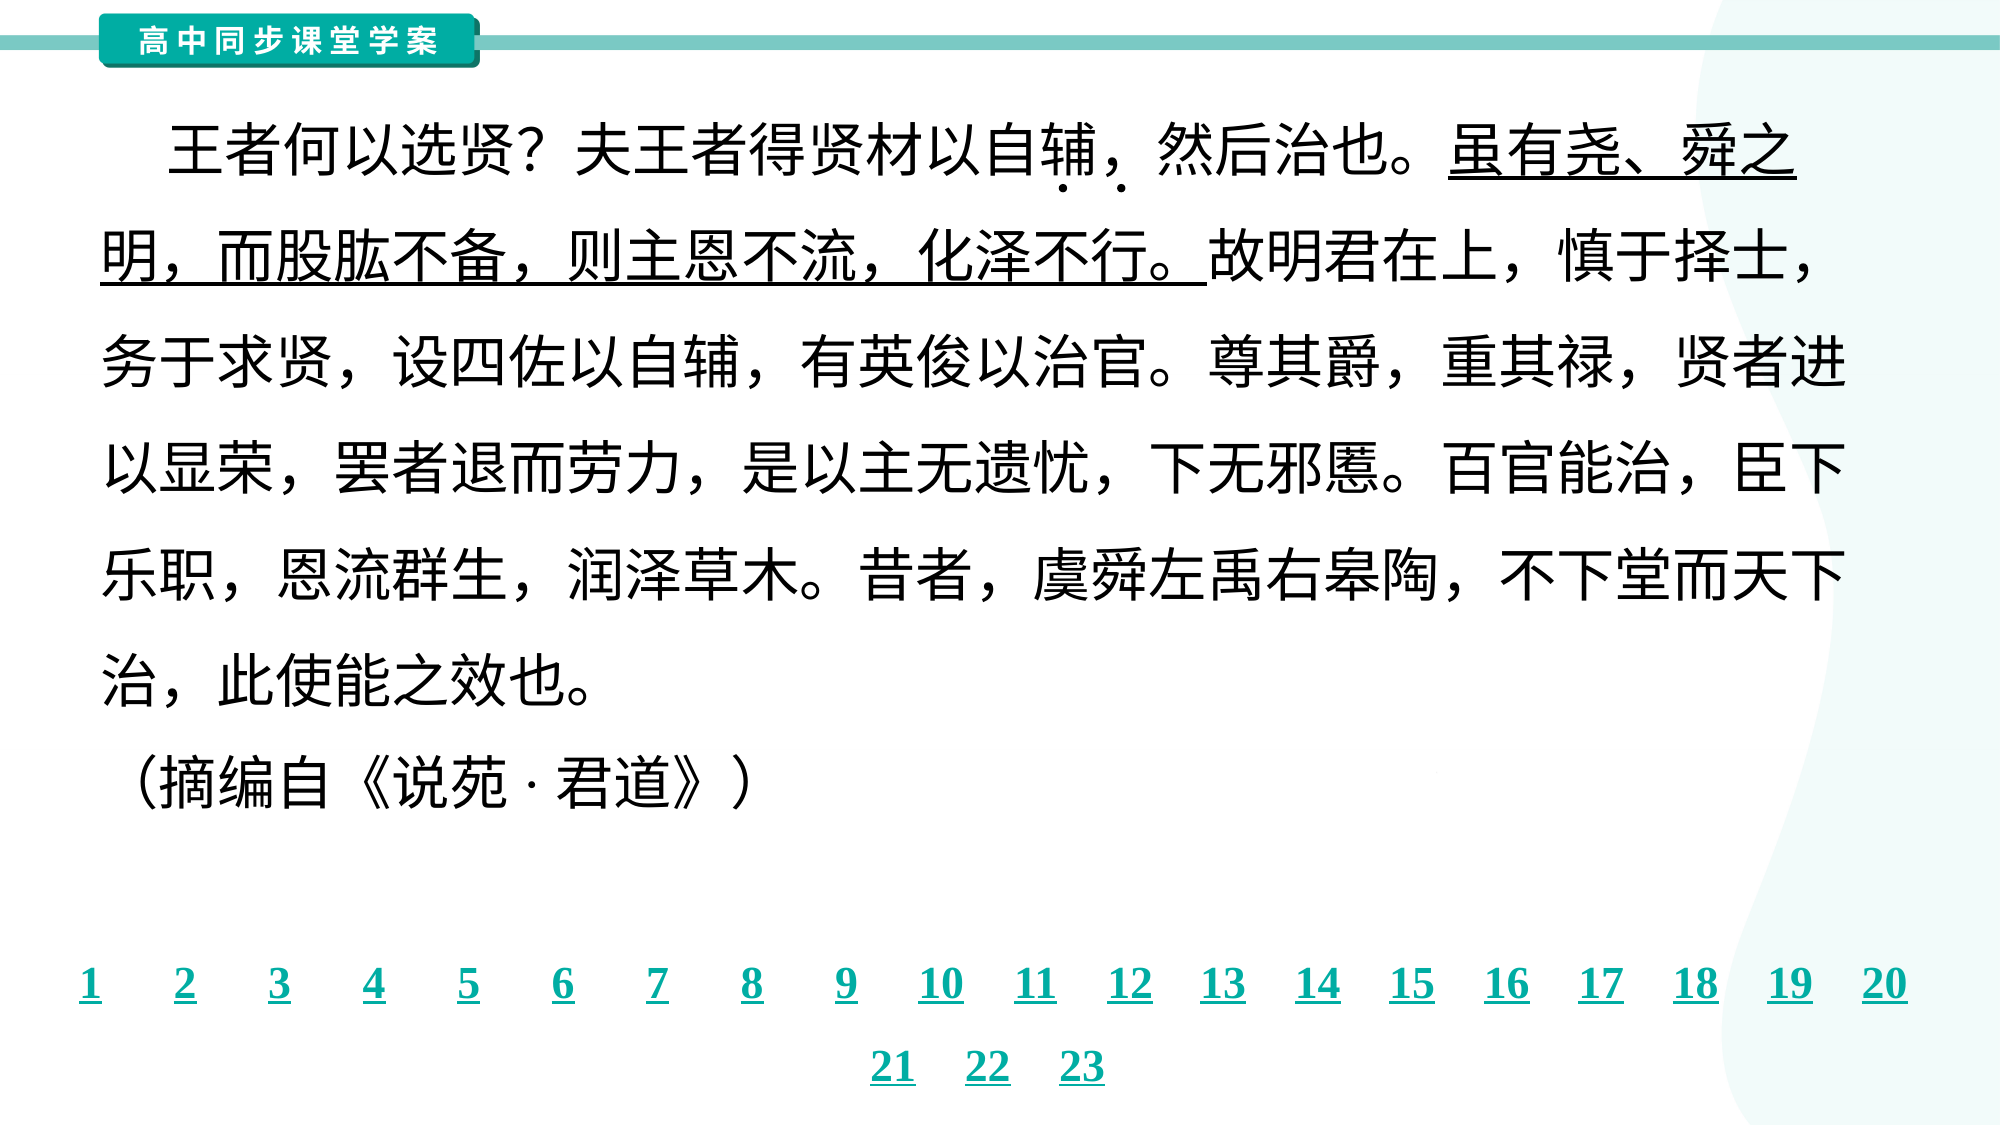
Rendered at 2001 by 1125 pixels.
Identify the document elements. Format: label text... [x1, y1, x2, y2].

text_box [1117, 183, 1126, 193]
text_box [1058, 183, 1068, 193]
picture [0, 0, 2000, 1125]
text_box 王者何以选贤？夫王者得贤材以自辅，然后治也。虽有尧、舜之 明，而股肱不备，则主恩不流，化泽不行。故明君在上，慎于择士， 务于求贤，设四佐以自辅，有英俊以治官。尊其爵，重其禄，贤者进 以显荣，罢者退而劳力，是以主无遗忧，下无邪慝。百官能治，臣下 乐职，恩流群生，润泽草木。昔者，虞舜左禹右皋陶，不下堂而天下 治，此使能之效也。 （摘编自《说苑·君道》）#1.1.2.1 [100, 76, 1899, 805]
